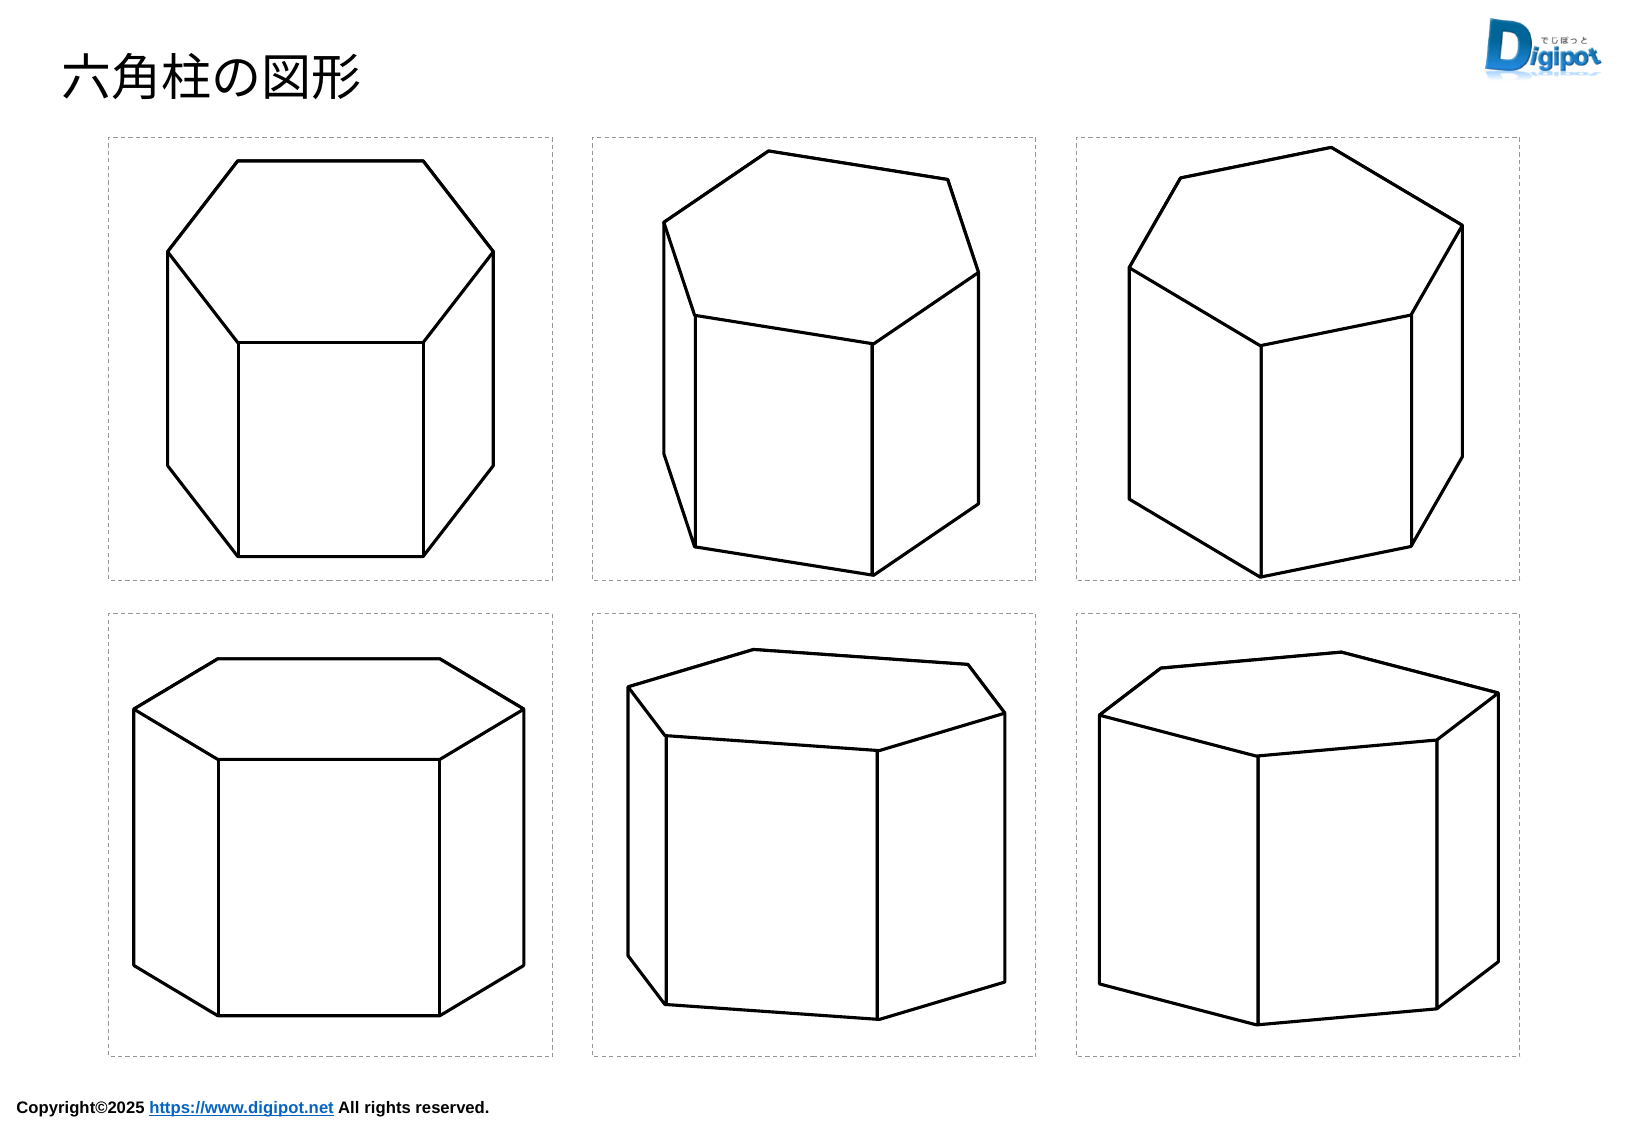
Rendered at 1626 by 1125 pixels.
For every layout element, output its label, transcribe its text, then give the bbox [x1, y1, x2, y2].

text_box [133, 658, 524, 1016]
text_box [663, 150, 979, 576]
picture [1485, 18, 1602, 82]
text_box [167, 160, 494, 557]
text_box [628, 649, 1005, 1020]
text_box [1129, 147, 1463, 578]
text_box 六角柱の図形 [46, 38, 377, 113]
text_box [1099, 652, 1499, 1025]
